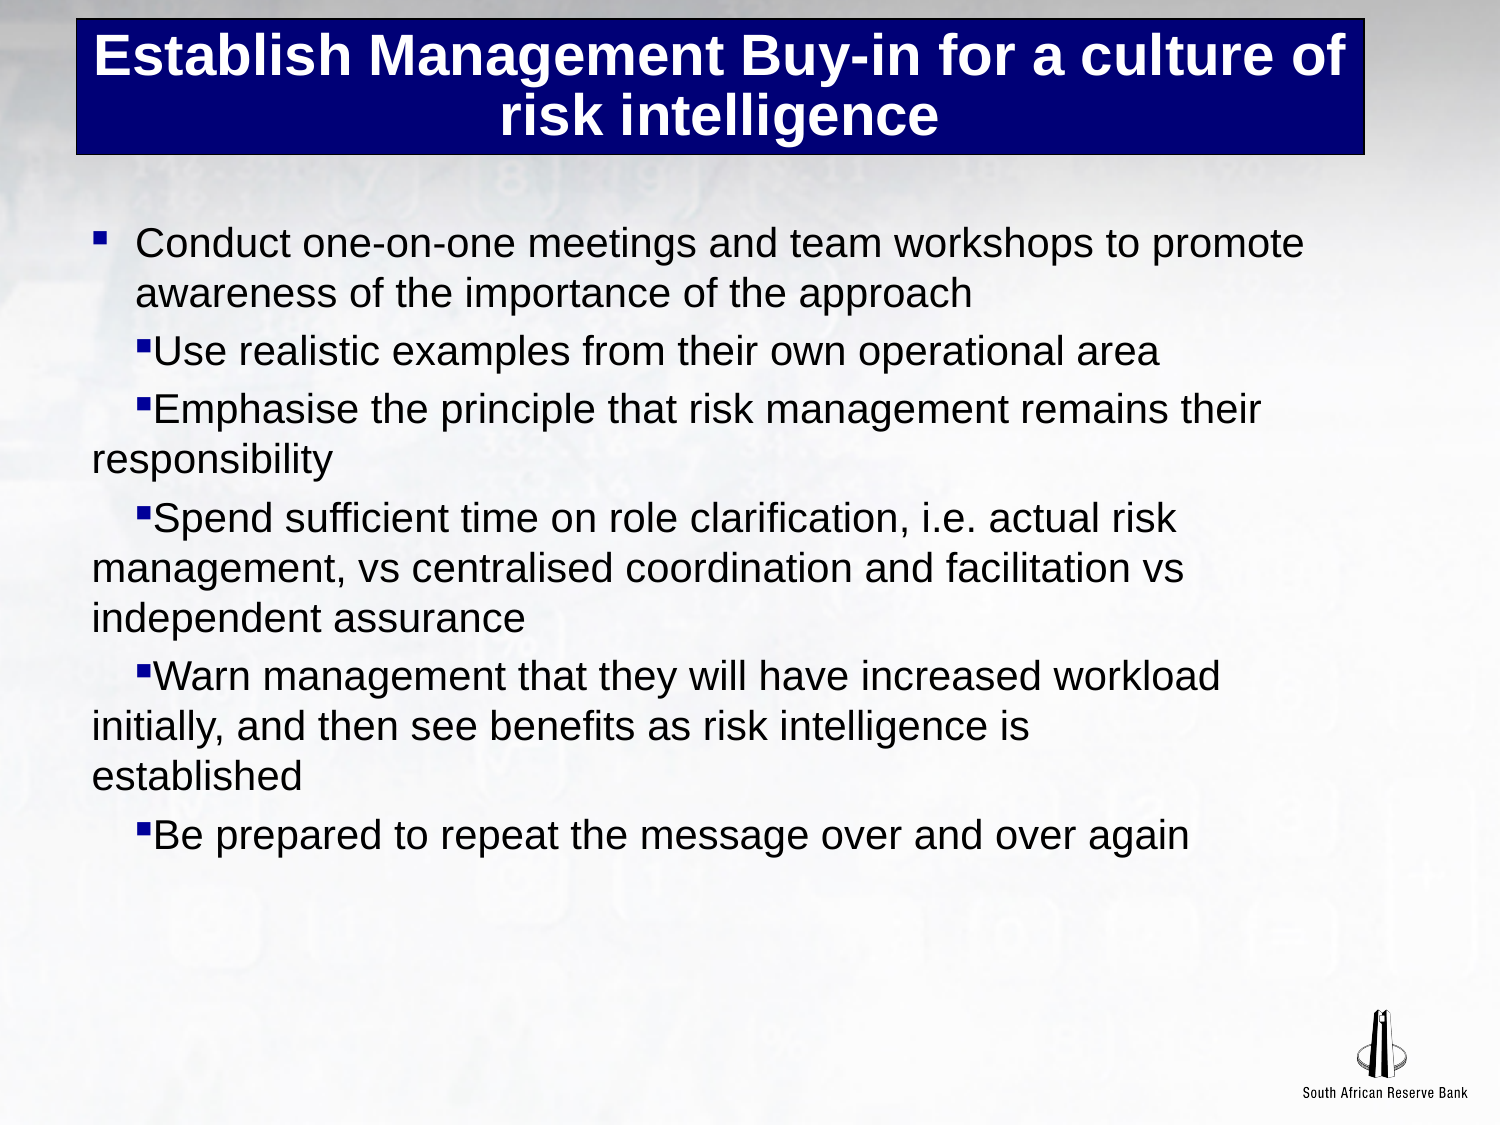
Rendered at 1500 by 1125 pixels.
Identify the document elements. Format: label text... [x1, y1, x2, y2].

title Establish Management Buy-in for a culture of risk intelligence [76, 18, 1365, 155]
picture [0, 0, 1500, 1125]
list Conduct one-on-one meetings and team workshops to promote awareness of the importance of the approach Use realistic examples from their own operational area Emphasise the principle that risk management remains their responsibility Spend sufficient time on role clarification, i.e. actual risk management, vs centralised coordination and facilitation vs independent assurance Warn management that they will have increased workload initially, and then see benefits as risk intelligence is established Be prepared to repeat the message over and over again [76, 207, 1341, 1010]
